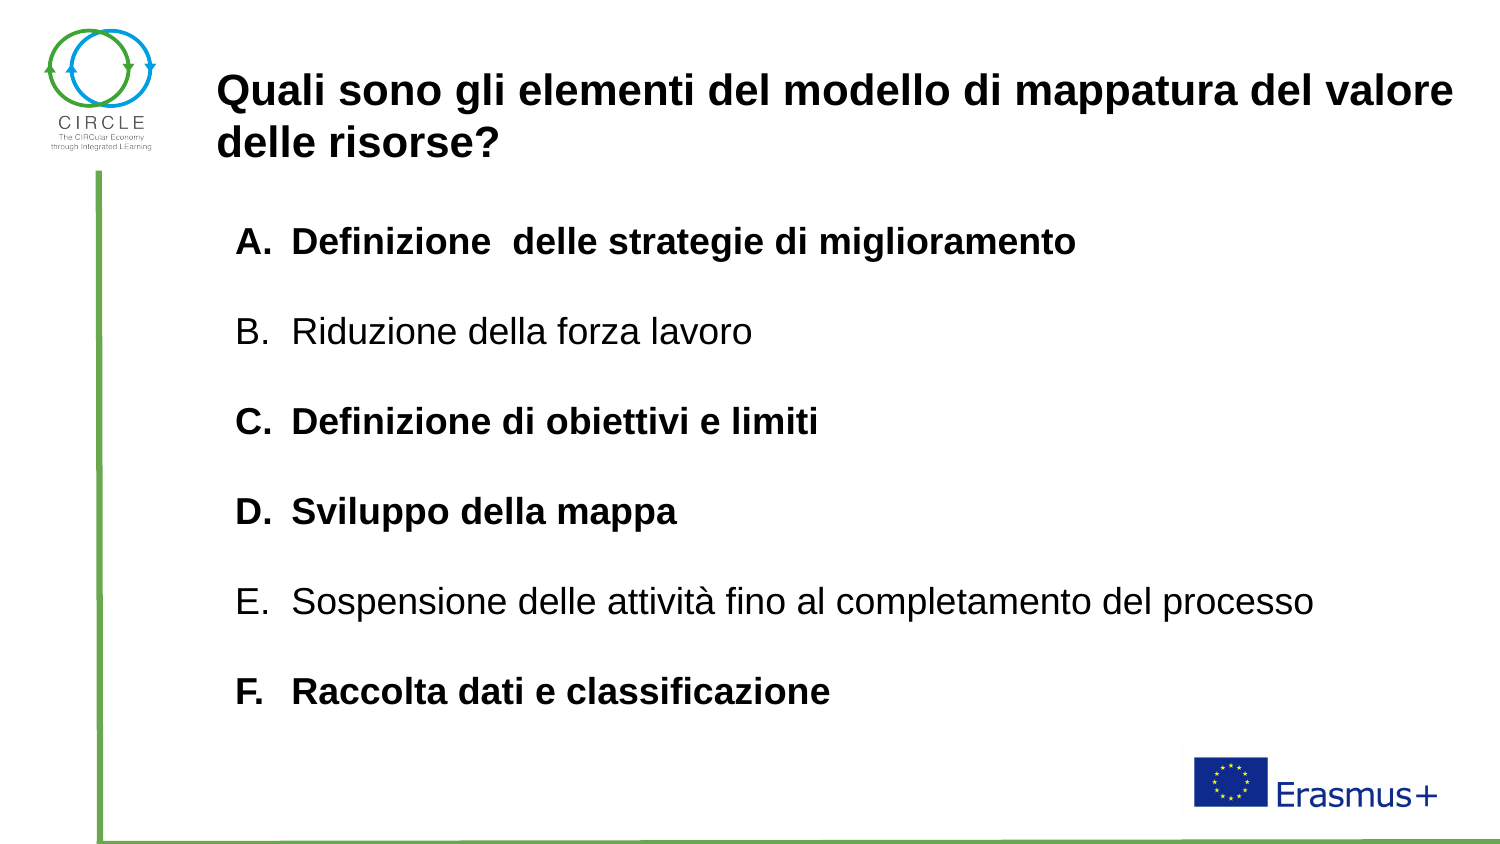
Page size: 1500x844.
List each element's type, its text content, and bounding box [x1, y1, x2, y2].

picture [1179, 742, 1451, 821]
text_box Quali sono gli elementi del modello di mappatura del valore delle risorse? Definizione delle strategie di miglioramento Riduzione della forza lavoro Definizione di obiettivi e limiti Sviluppo della mappa Sospensione delle attività fino al completamento del processo Raccolta dati e classificazione [201, 46, 1482, 629]
picture [32, 24, 167, 156]
